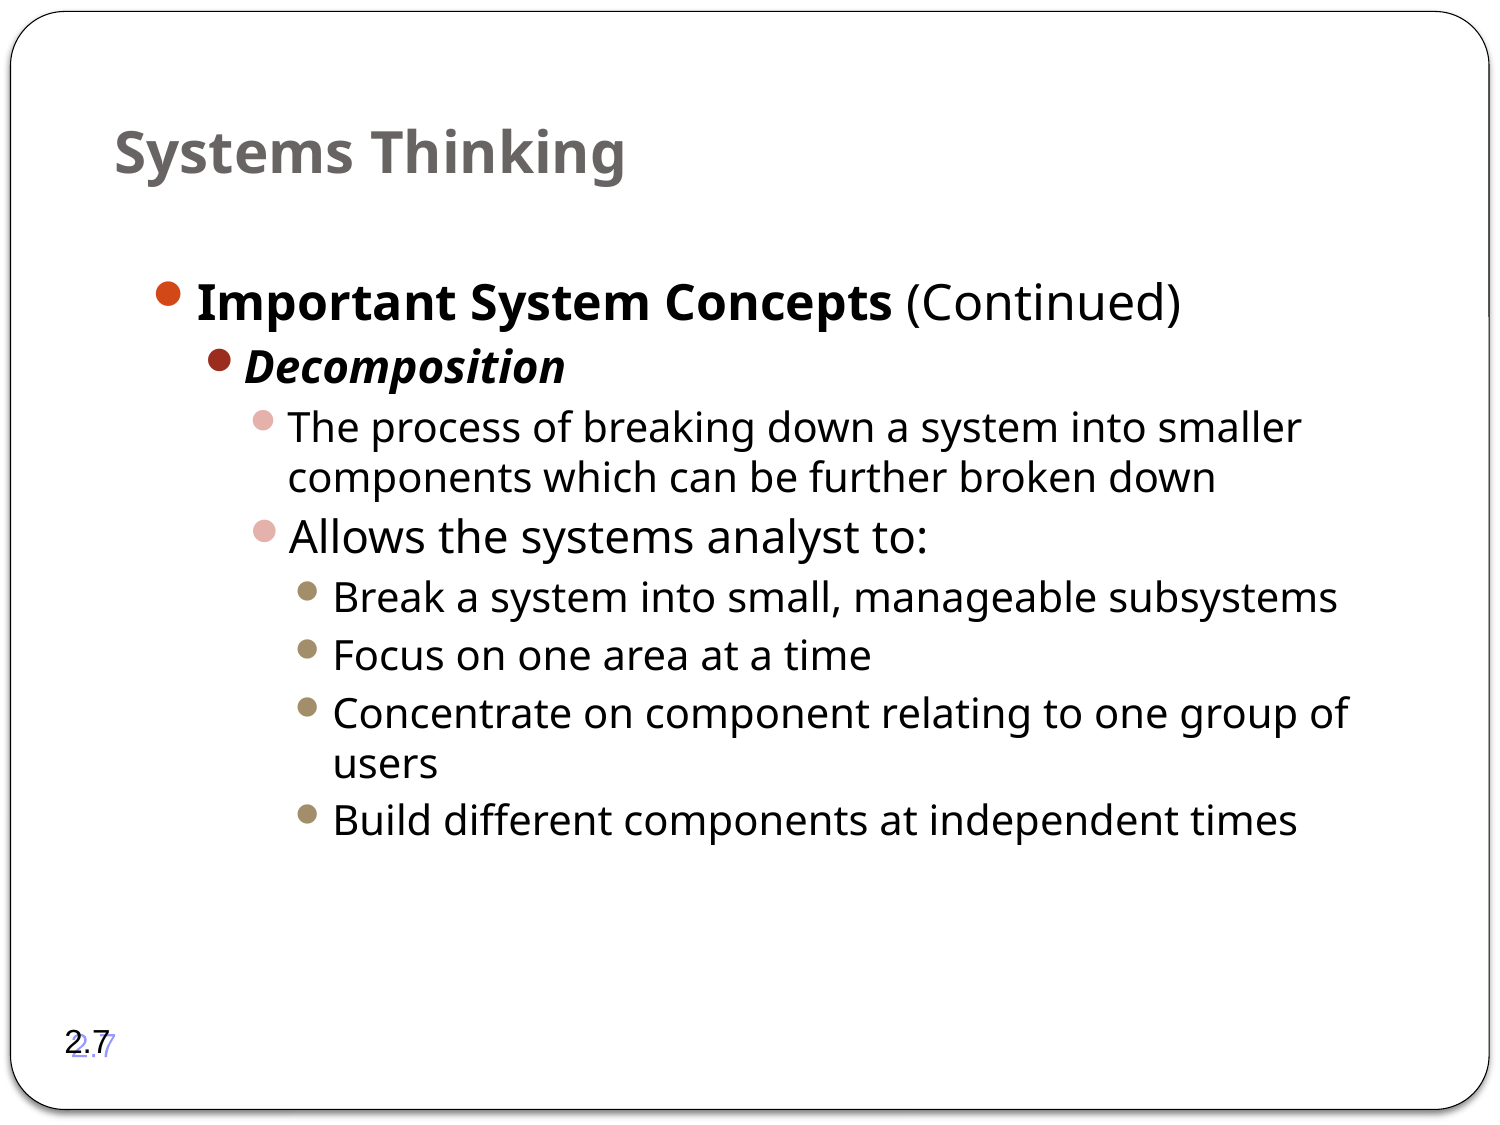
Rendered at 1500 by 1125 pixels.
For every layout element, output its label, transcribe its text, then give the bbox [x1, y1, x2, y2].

title Systems Thinking [99, 87, 1375, 200]
list Important System Concepts (Continued) Decomposition The process of breaking down a system into smaller components which can be further broken down Allows the systems analyst to: Break a system into small, manageable subsystems Focus on one area at a time Concentrate on component relating to one group of users Build different components at independent times [137, 262, 1413, 988]
text_box 2.7 [37, 1012, 138, 1107]
